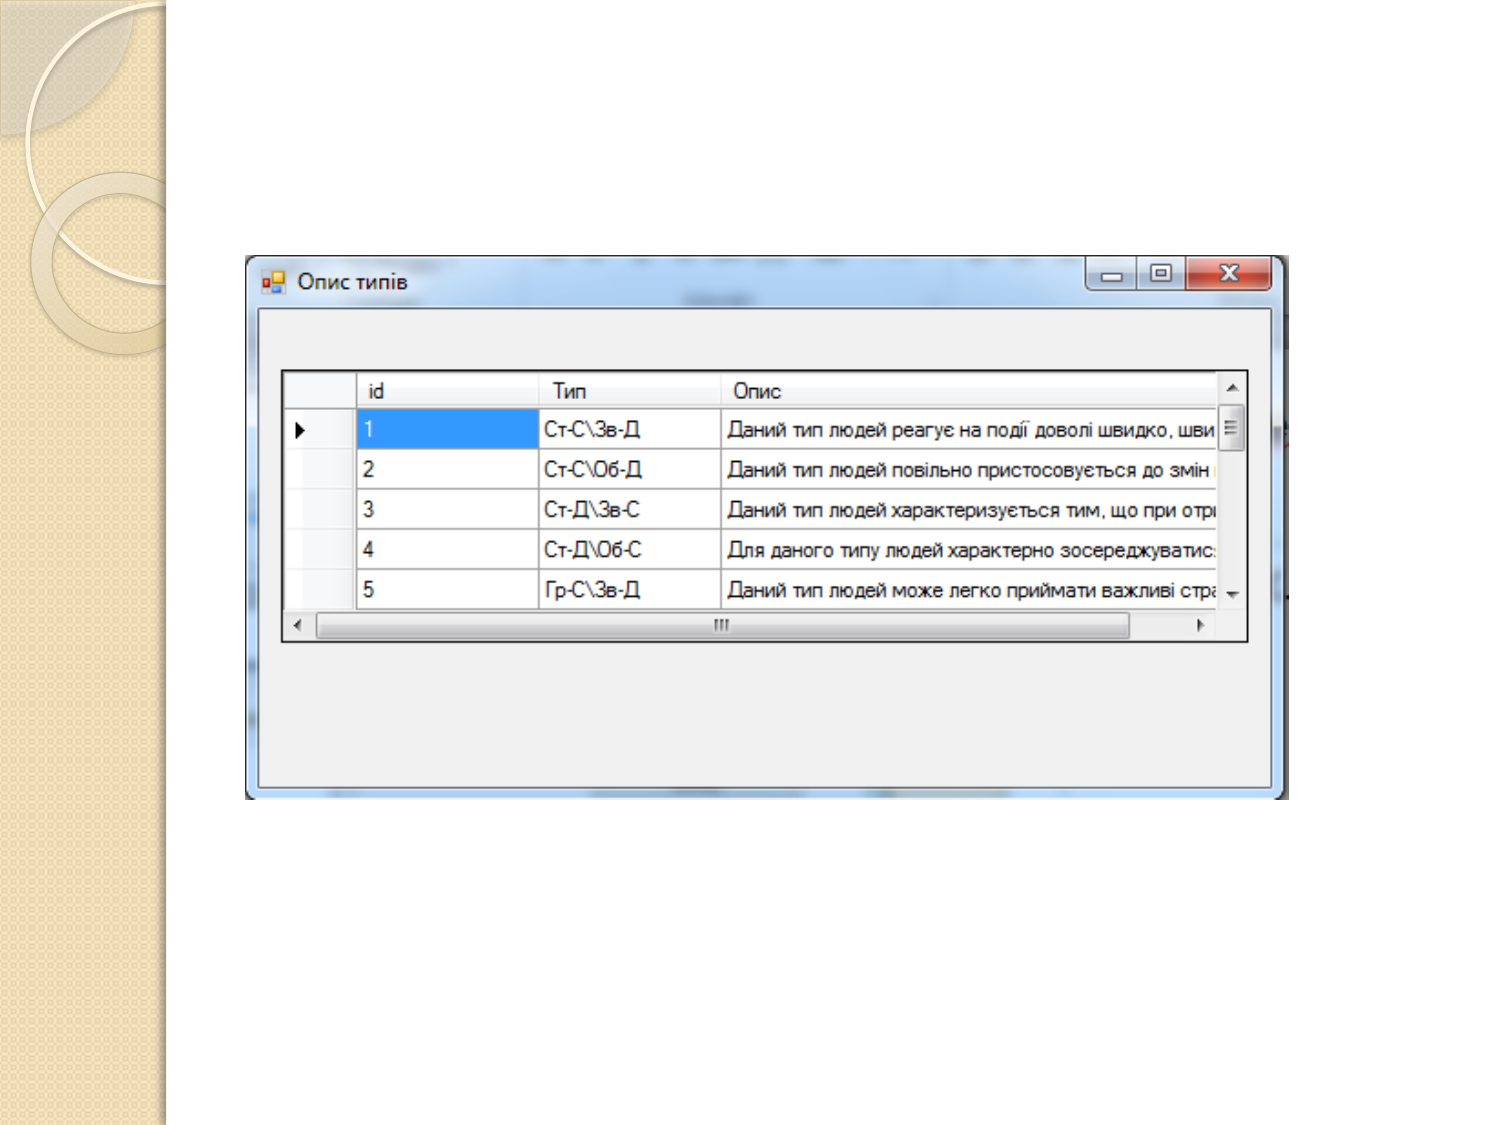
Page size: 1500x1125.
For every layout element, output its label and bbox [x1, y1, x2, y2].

picture [245, 255, 1290, 800]
